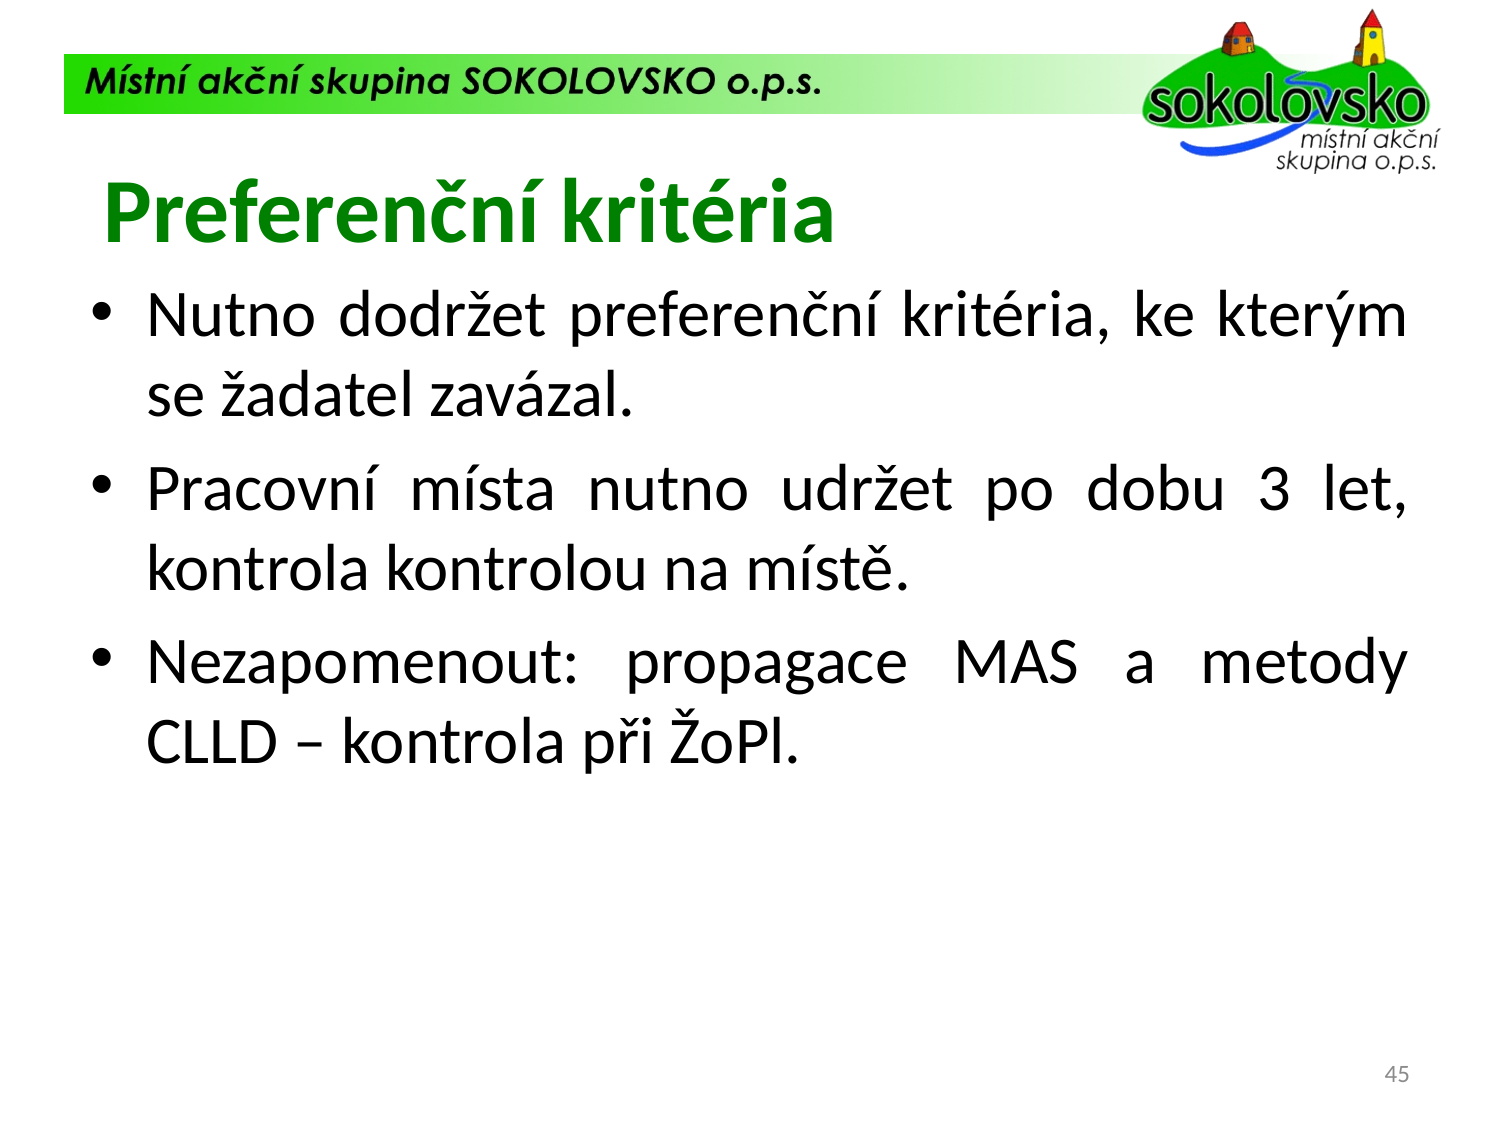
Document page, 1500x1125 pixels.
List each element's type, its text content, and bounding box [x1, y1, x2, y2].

picture [64, 0, 1455, 197]
slide_number 45 [1074, 1042, 1425, 1103]
list Nutno dodržet preferenční kritéria, ke kterým se žadatel zavázal. Pracovní místa nutno udržet po dobu 3 let, kontrola kontrolou na místě. Nezapomenout: propagace MAS a metody CLLD – kontrola při ŽoPl. [75, 262, 1425, 1005]
text_box Preferenční kritéria [88, 122, 1454, 303]
